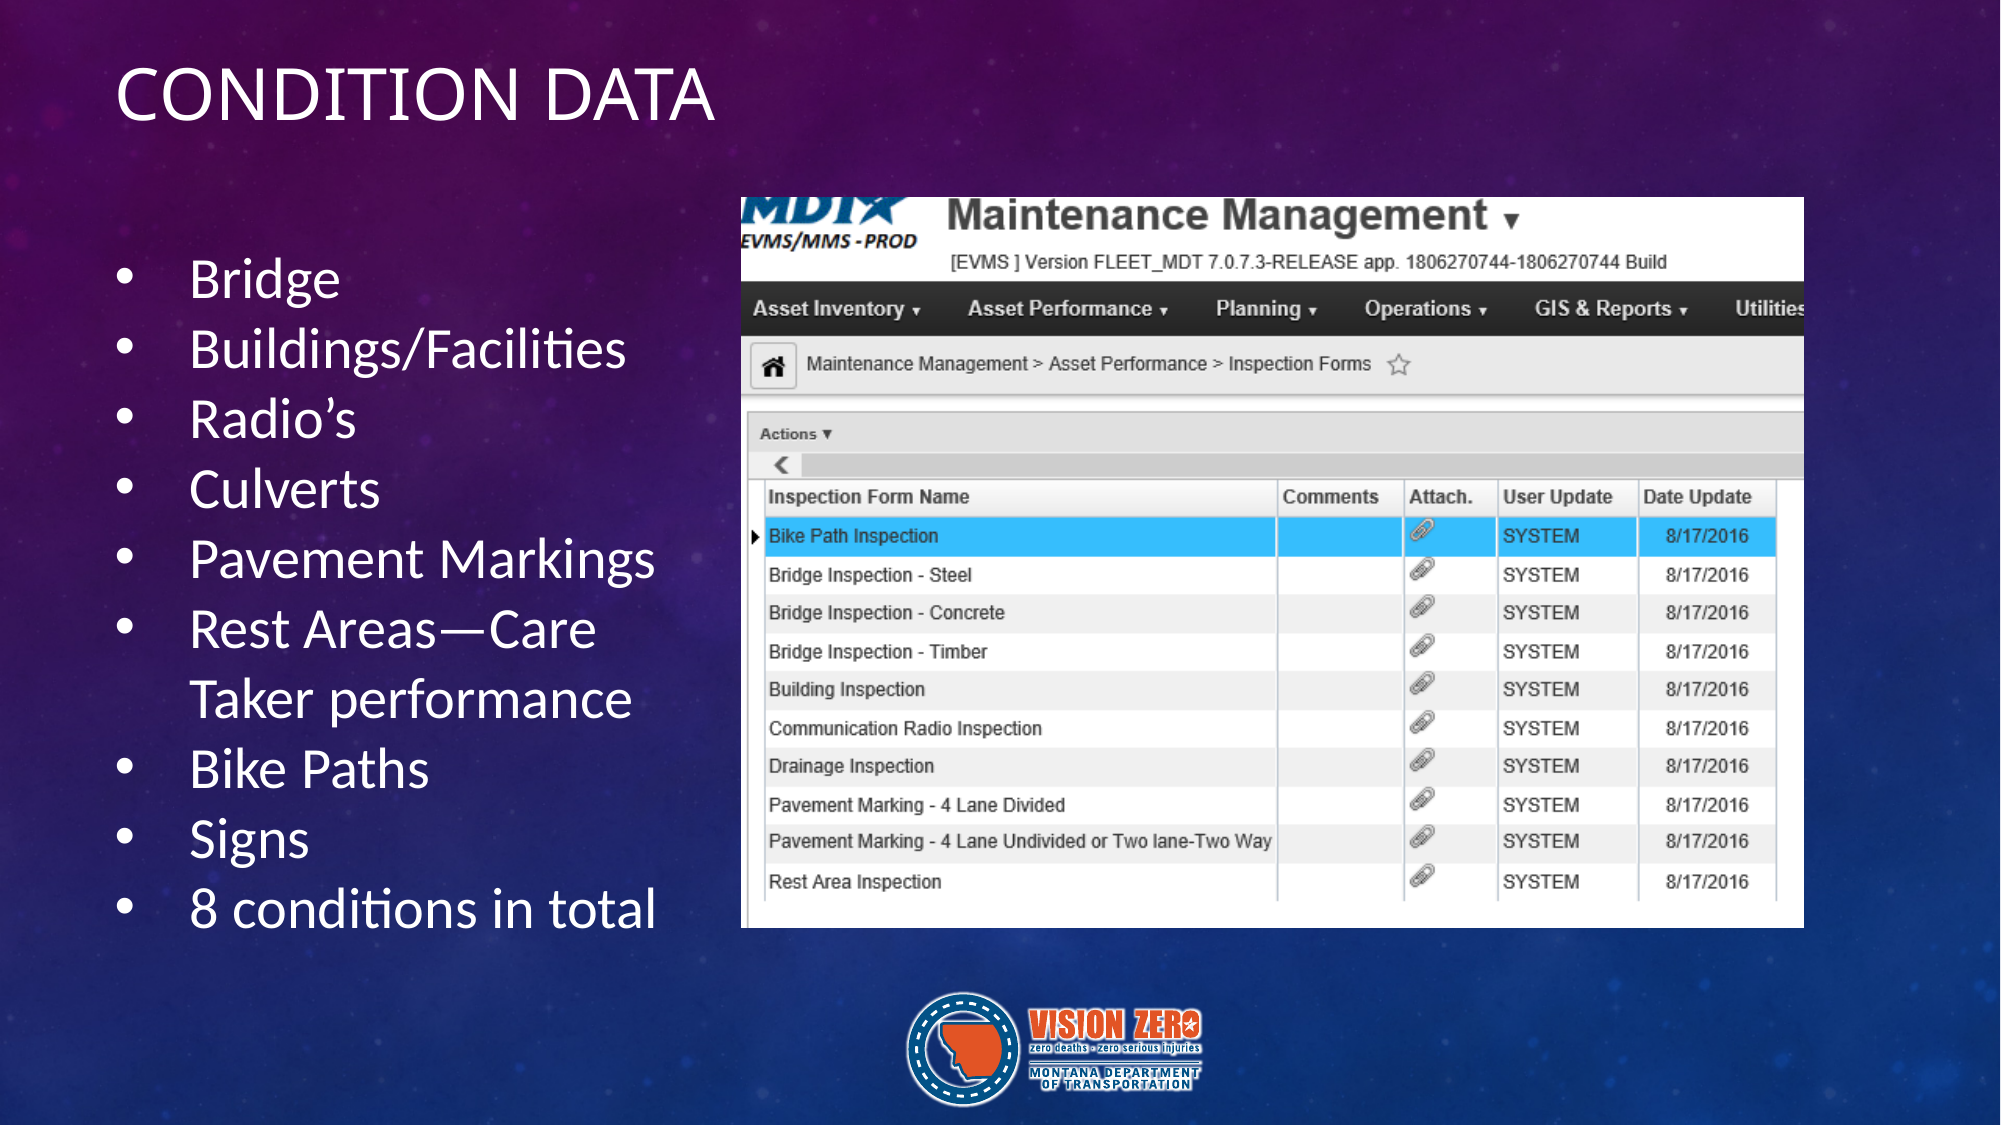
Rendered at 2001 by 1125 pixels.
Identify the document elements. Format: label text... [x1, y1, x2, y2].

text_box Bridge Buildings/Facilities Radio’s Culverts Pavement Markings Rest Areas—Care Taker performance Bike Paths Signs 8 conditions in total [99, 233, 717, 948]
picture [0, 0, 2001, 1125]
title Condition Data [99, 45, 1900, 138]
